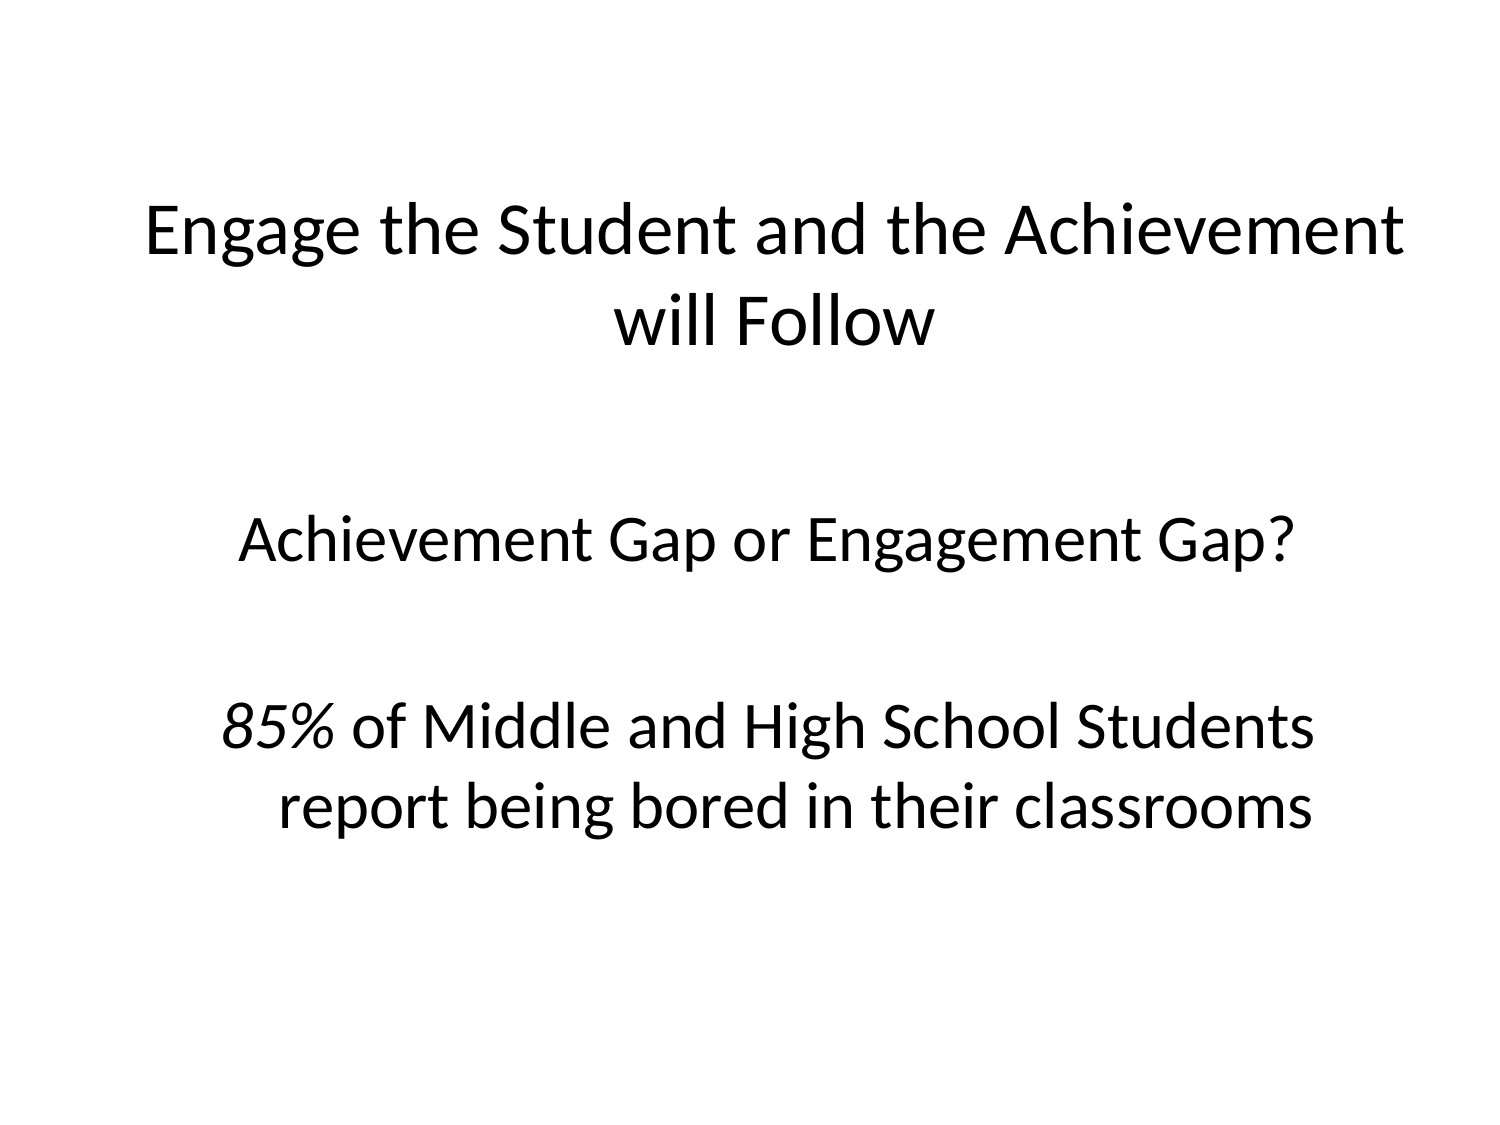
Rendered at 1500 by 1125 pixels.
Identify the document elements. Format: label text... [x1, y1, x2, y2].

list Achievement Gap or Engagement Gap? 85% of Middle and High School Students report being bored in their classrooms [137, 487, 1400, 676]
title Engage the Student and the Achievement will Follow [124, 299, 1426, 401]
